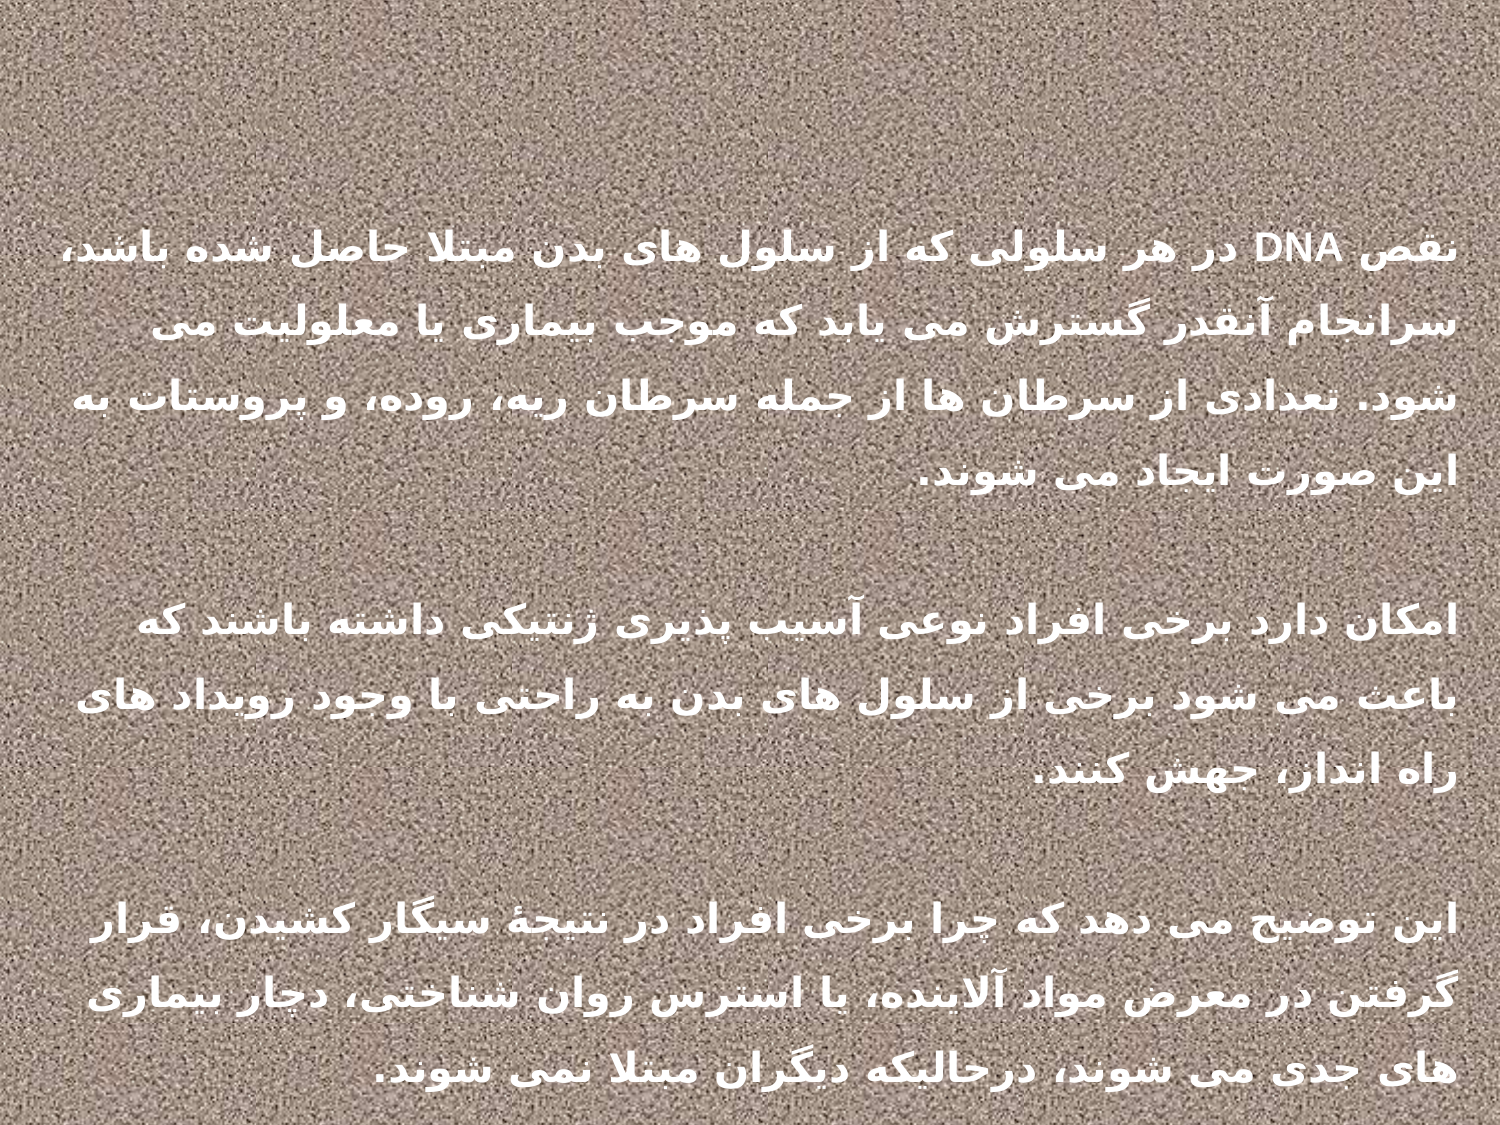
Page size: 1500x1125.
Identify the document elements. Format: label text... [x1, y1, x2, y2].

picture [0, 0, 1500, 1125]
footer www.modirkade.ir [212, 1050, 904, 1095]
list نقص DNA در هر سلولی که از سلول های بدن مبتلا حاصل شده باشد، سرانجام آنقدر گسترش می یابد که موجب بیماری یا معلولیت می شود. تعدادی از سرطان ها از جمله سرطان ریه، روده، و پروستات به این صورت ایجاد می شوند. امکان دارد برخی افراد نوعی آسیب پذیری ژنتیکی داشته باشند که باعث می شود برخی از سلول های بدن به راحتی با وجود رویداد های راه انداز، جهش کنند. این توضیح می دهد که چرا برخی افراد در نتیجۀ سیگار کشیدن، قرار گرفتن در معرض مواد آلاینده، یا استرس روان شناختی، دچار بیماری های جدی می شوند، درحالیکه دیگران مبتلا نمی شوند. [24, 187, 1475, 1100]
slide_number 18 [1417, 1068, 1494, 1114]
